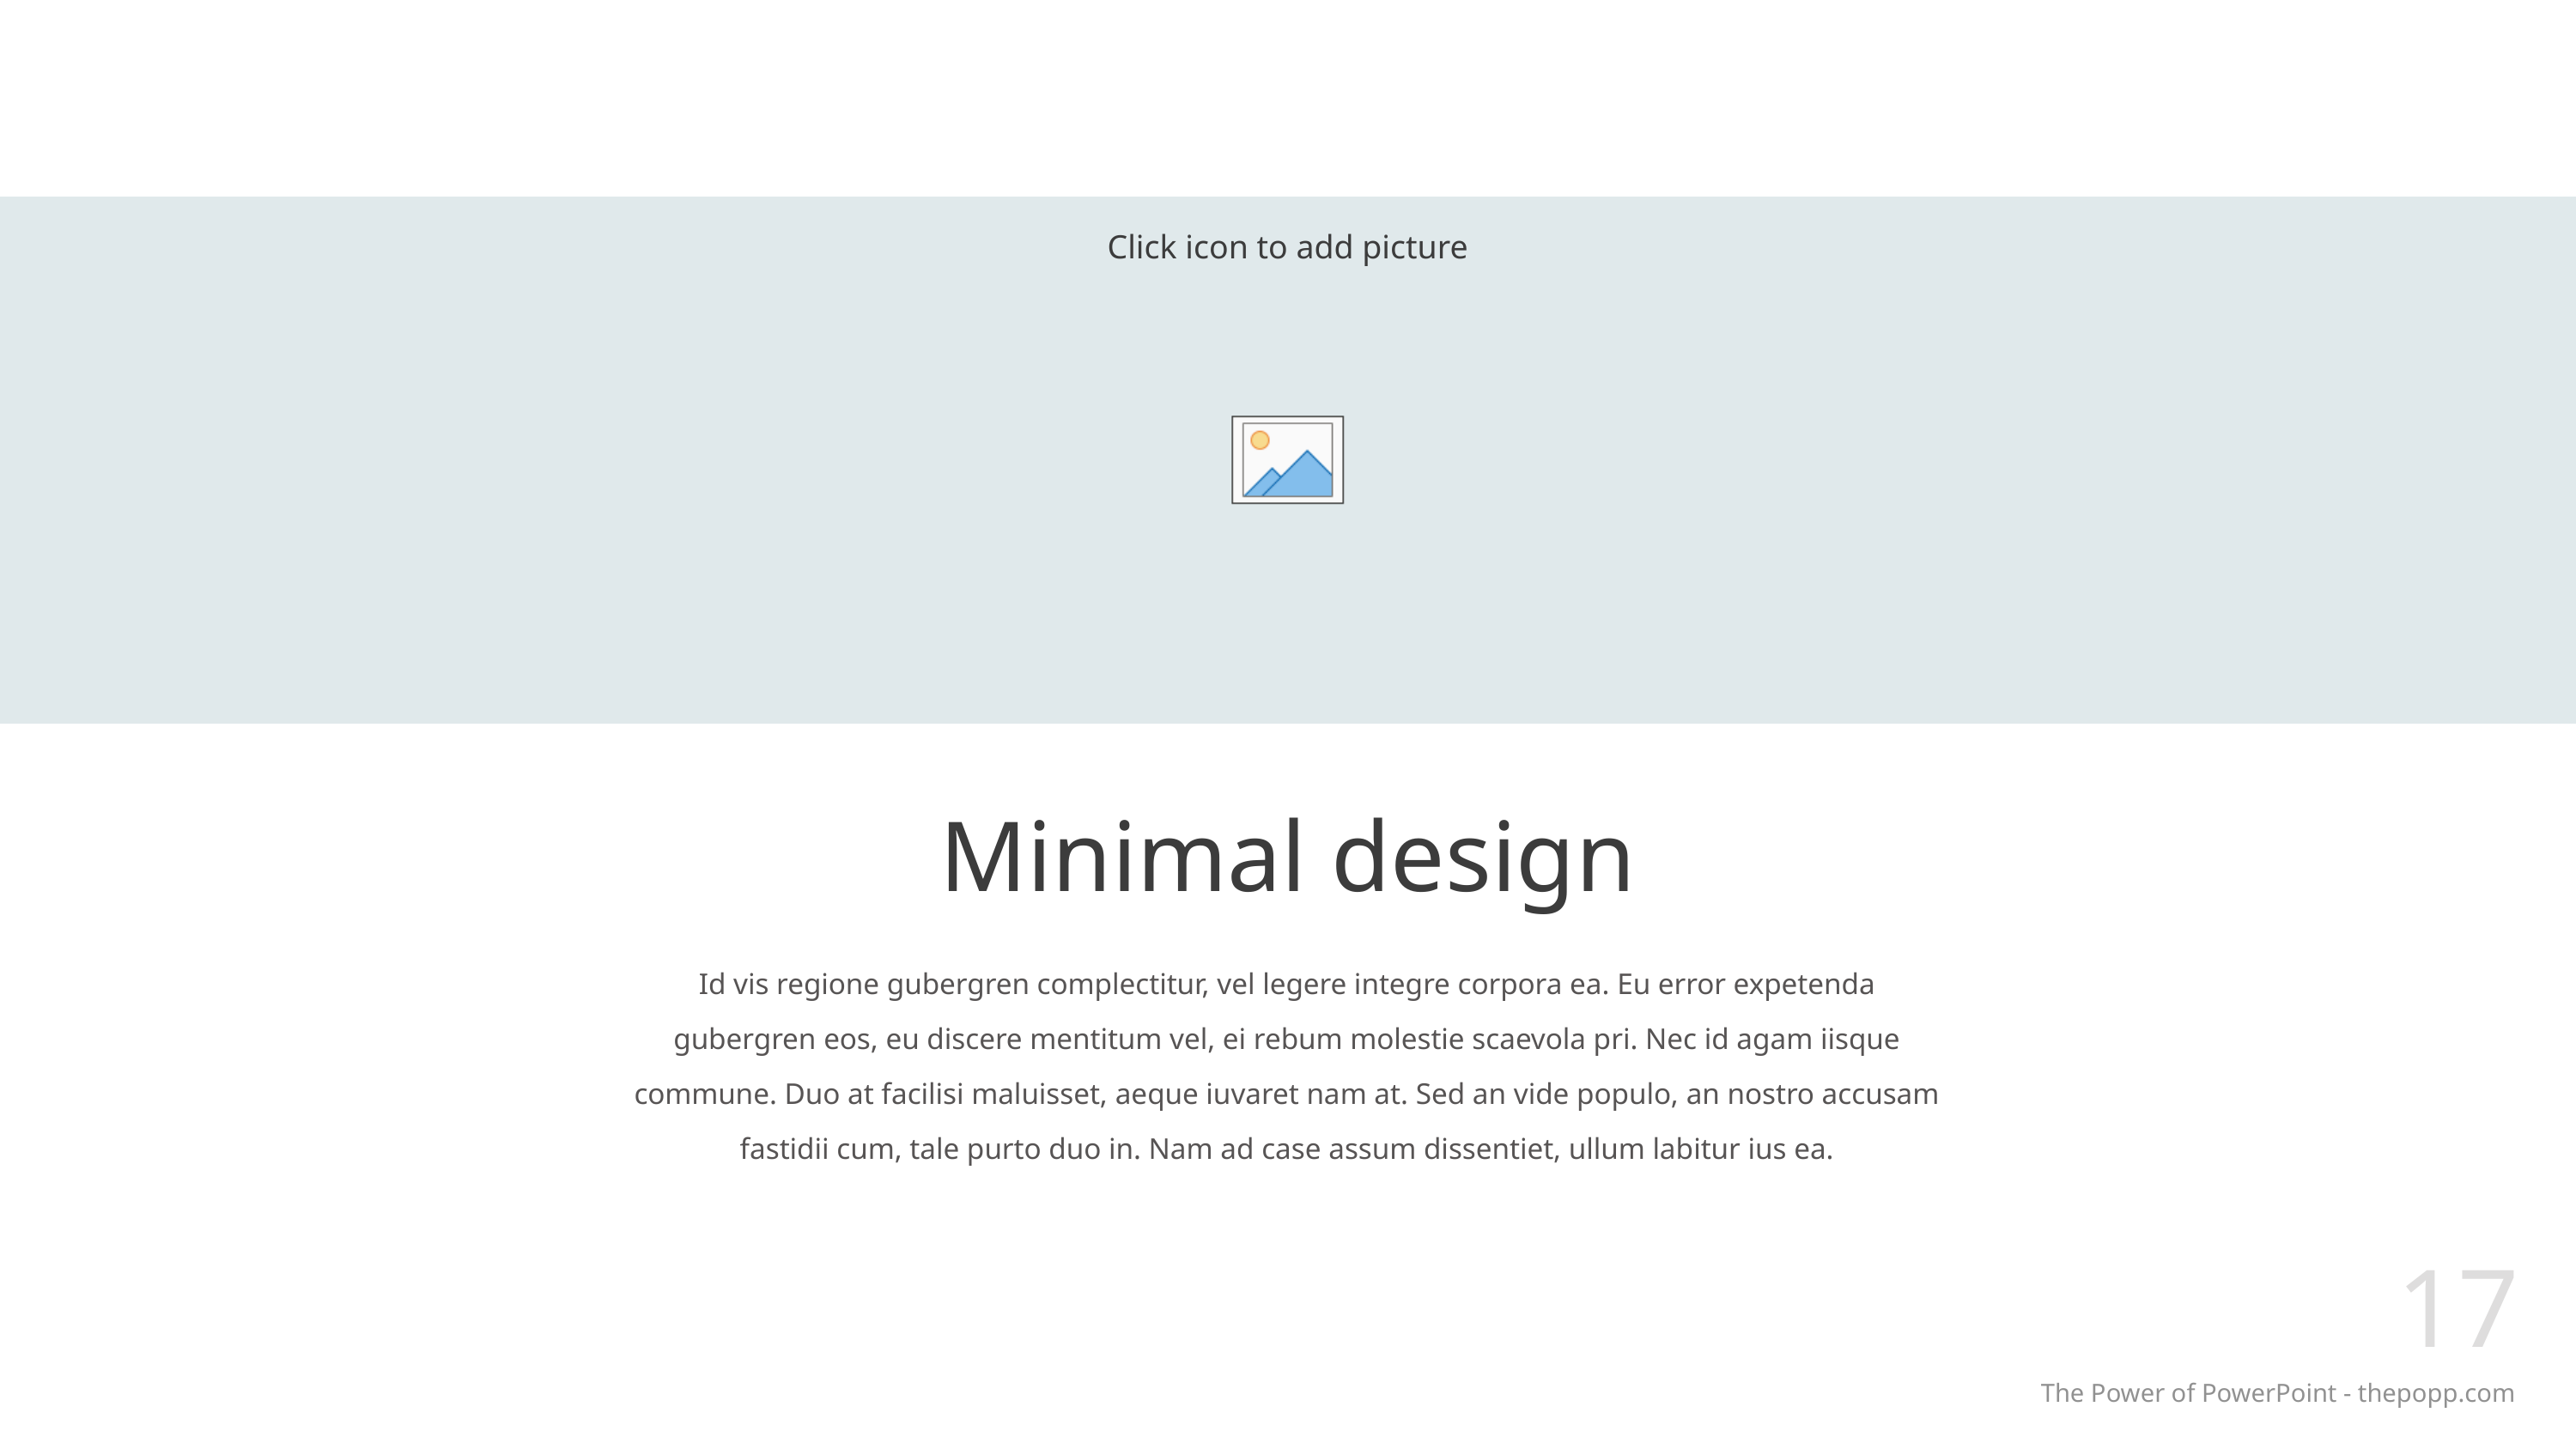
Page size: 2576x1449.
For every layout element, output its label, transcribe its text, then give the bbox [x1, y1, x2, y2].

picture [0, 197, 2576, 724]
slide_number 17 [2150, 1250, 2532, 1393]
list Id vis regione gubergren complectitur, vel legere integre corpora ea. Eu error expetenda gubergren eos, eu discere mentitum vel, ei rebum molestie scaevola pri. Nec id agam iisque commune. Duo at facilisi maluisset, aeque iuvaret nam at. Sed an vide populo, an nostro accusam fastidii cum, tale purto duo in. Nam ad case assum dissentiet, ullum labitur ius ea. [611, 939, 1965, 1211]
title Minimal design [425, 757, 2151, 919]
footer The Power of PowerPoint - thepopp.com [1573, 1354, 2529, 1432]
